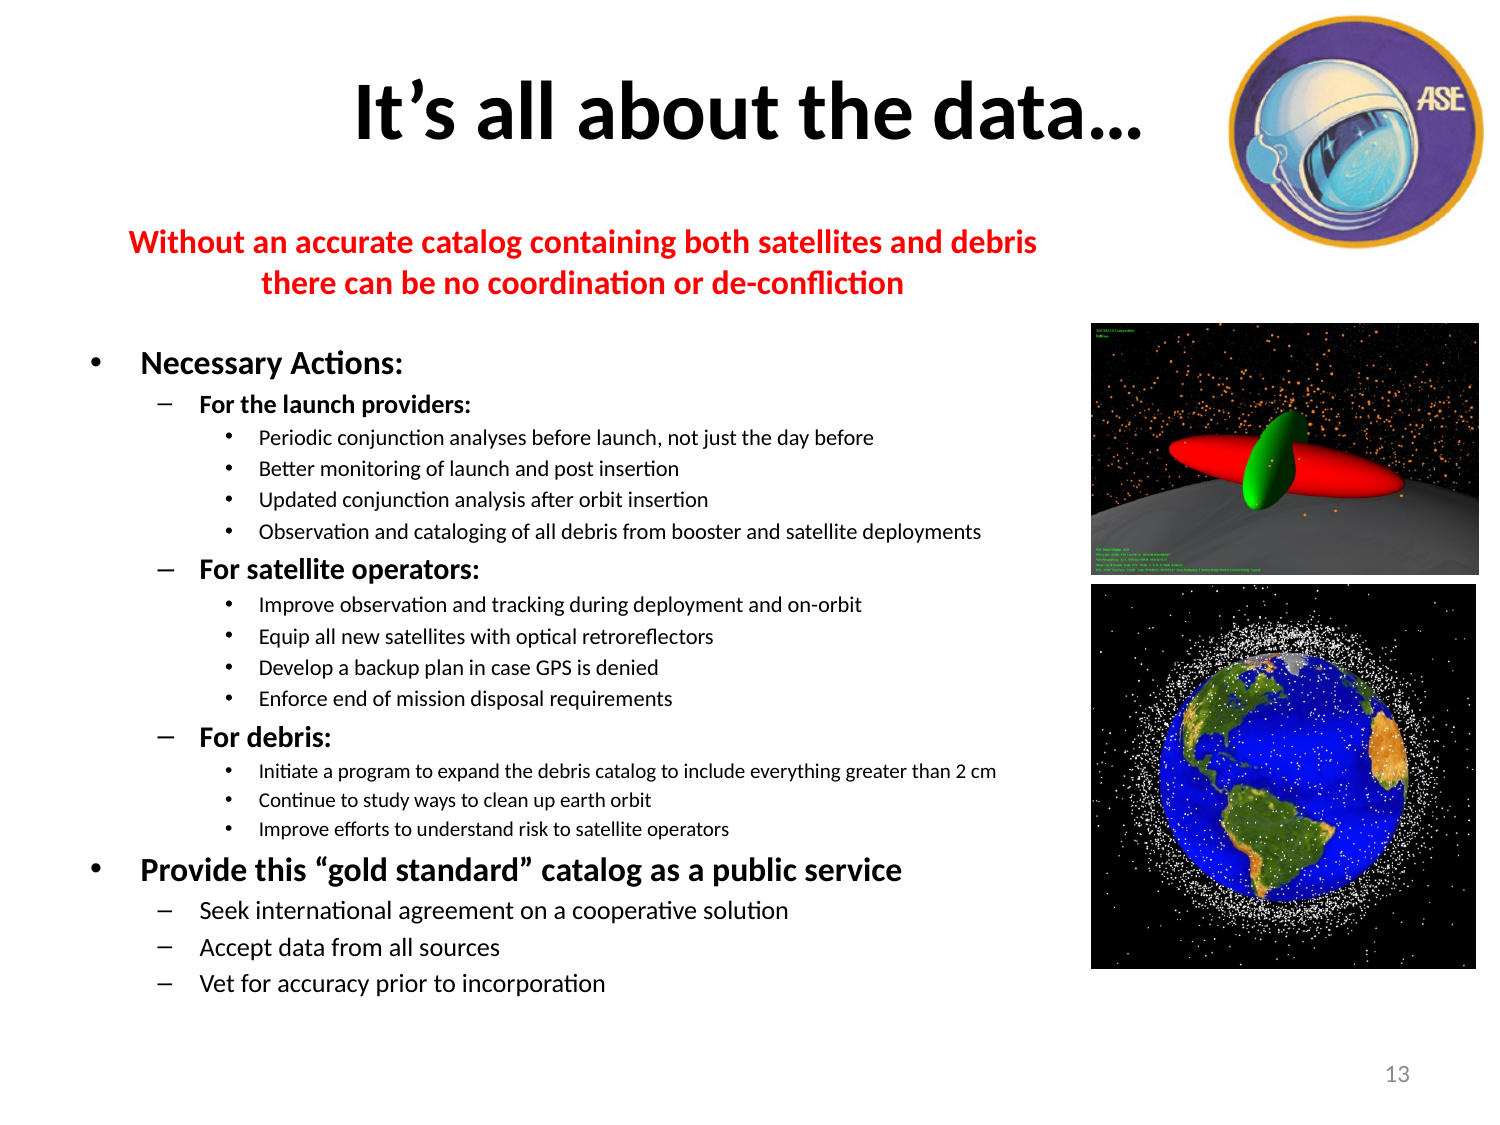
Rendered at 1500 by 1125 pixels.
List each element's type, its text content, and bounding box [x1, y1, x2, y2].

picture [1090, 584, 1476, 969]
list Without an accurate catalog containing both satellites and debris there can be no coordination or de-confliction Necessary Actions: For the launch providers: Periodic conjunction analyses before launch, not just the day before Better monitoring of launch and post insertion Updated conjunction analysis after orbit insertion Observation and cataloging of all debris from booster and satellite deployments For satellite operators: Improve observation and tracking during deployment and on-orbit Equip all new satellites with optical retroreflectors Develop a backup plan in case GPS is denied Enforce end of mission disposal requirements For debris: Initiate a program to expand the debris catalog to include everything greater than 2 cm Continue to study ways to clean up earth orbit Improve efforts to understand risk to satellite operators Provide this “gold standard” catalog as a public service Seek international agreement on a cooperative solution Accept data from all sources Vet for accuracy prior to incorporation [75, 212, 1092, 1025]
picture [1090, 323, 1479, 576]
slide_number 13 [1074, 1042, 1425, 1103]
picture [1224, 12, 1488, 250]
title It’s all about the data… [150, 12, 1350, 200]
